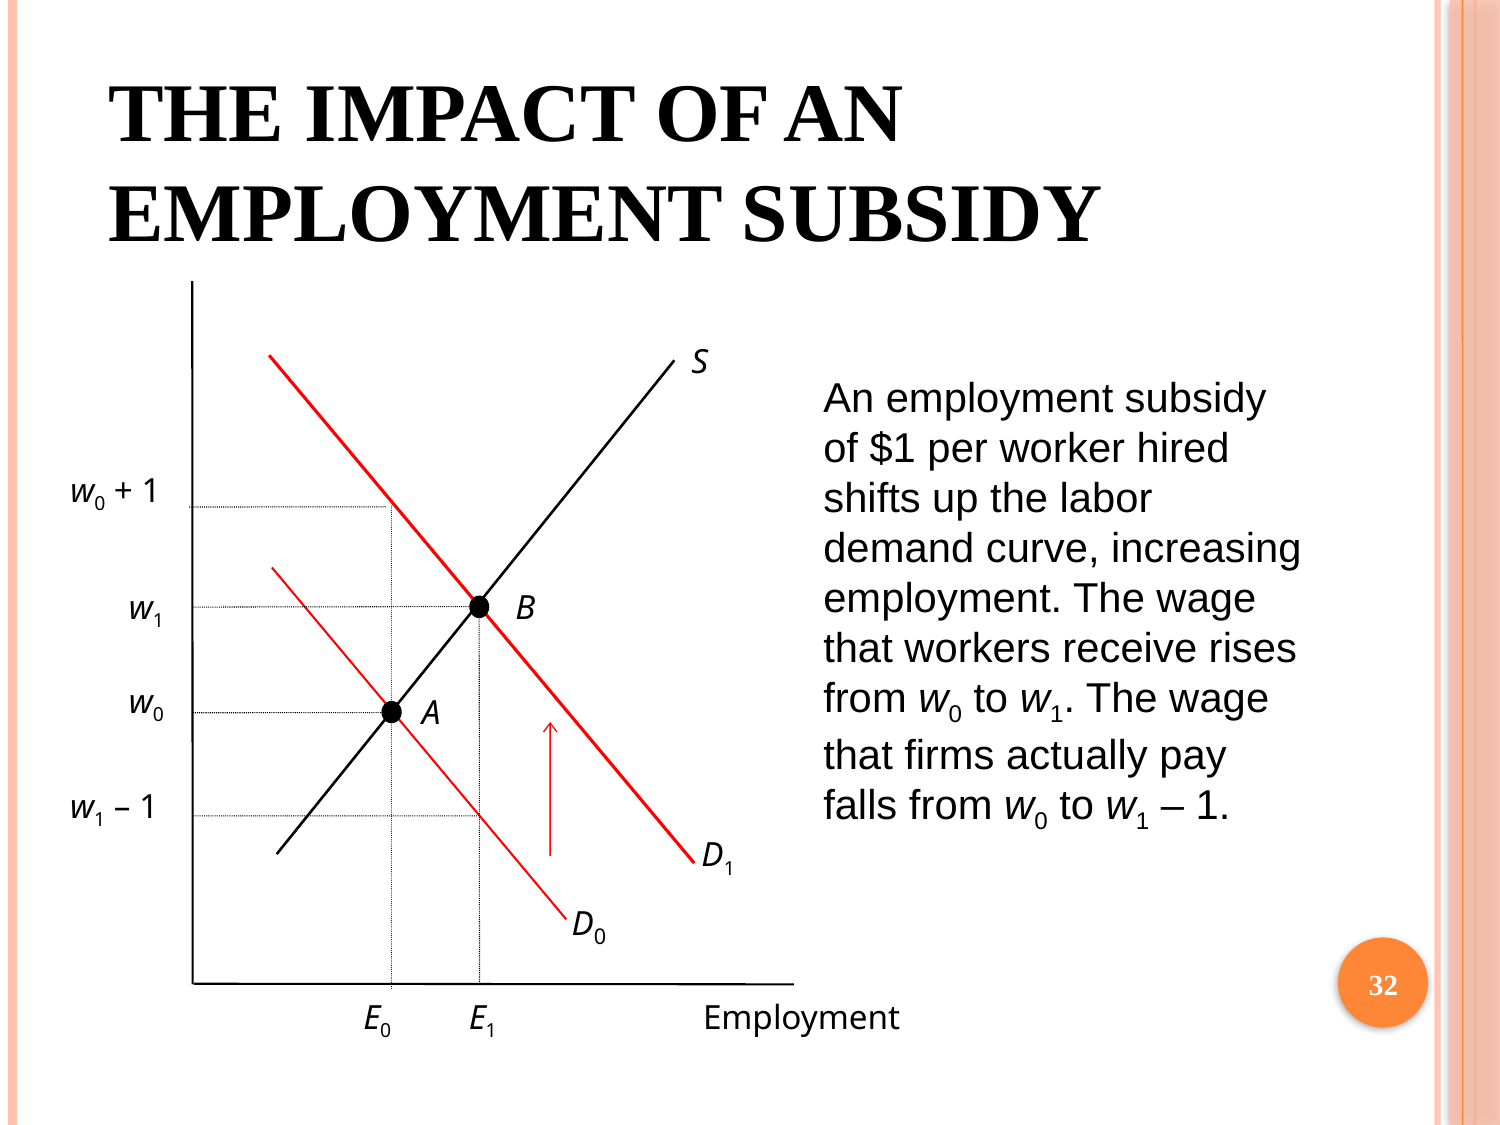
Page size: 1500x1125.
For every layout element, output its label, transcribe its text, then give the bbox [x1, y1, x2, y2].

text_box An employment subsidy of $1 per worker hired shifts up the labor demand curve, increasing employment. The wage that workers receive rises from w0 to w1. The wage that firms actually pay falls from w0 to w1 – 1. [940, 363, 1325, 842]
slide_number 32 [1333, 940, 1434, 1026]
title The Impact of an Employment Subsidy [93, 46, 1383, 270]
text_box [69, 280, 935, 1056]
